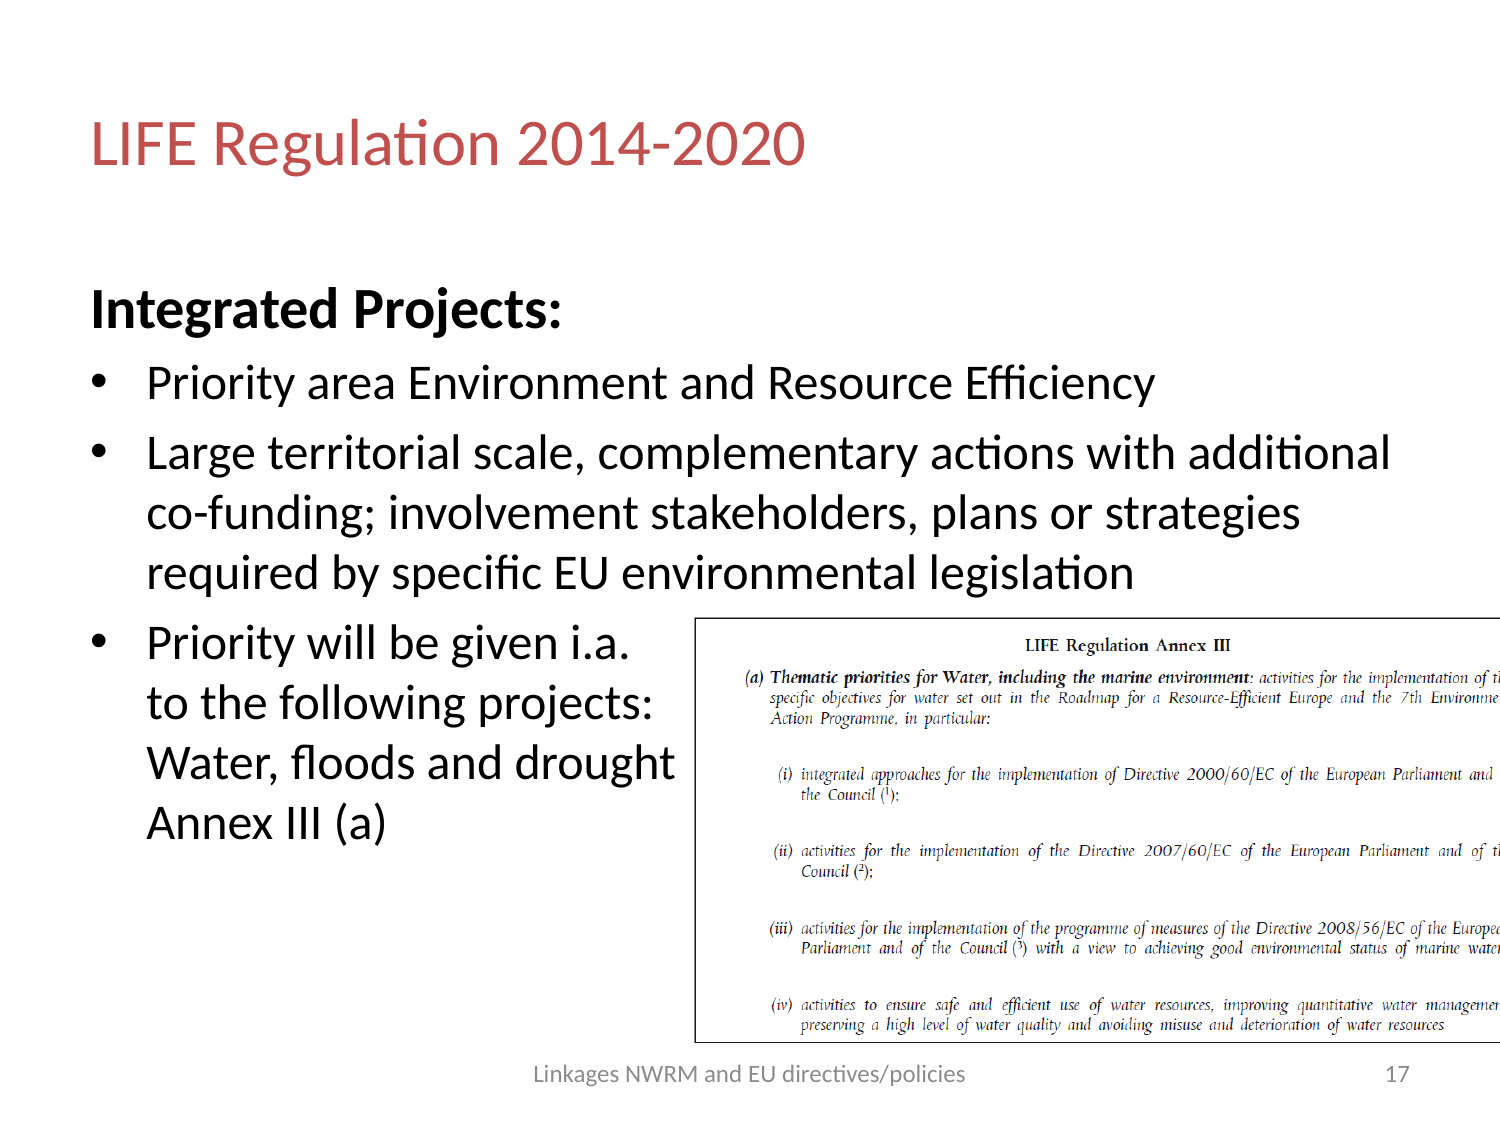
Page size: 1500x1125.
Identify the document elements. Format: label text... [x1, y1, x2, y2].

footer Linkages NWRM and EU directives/policies [512, 1042, 988, 1103]
picture [690, 613, 1500, 1047]
title LIFE Regulation 2014-2020 [75, 45, 1425, 233]
list Integrated Projects: Priority area Environment and Resource Efficiency Large territorial scale, complementary actions with additional co-funding; involvement stakeholders, plans or strategies required by specific EU environmental legislation Priority will be given i.a. to the following projects: Water, floods and drought Annex III (a) [75, 262, 1425, 1005]
slide_number 17 [1074, 1055, 1425, 1103]
